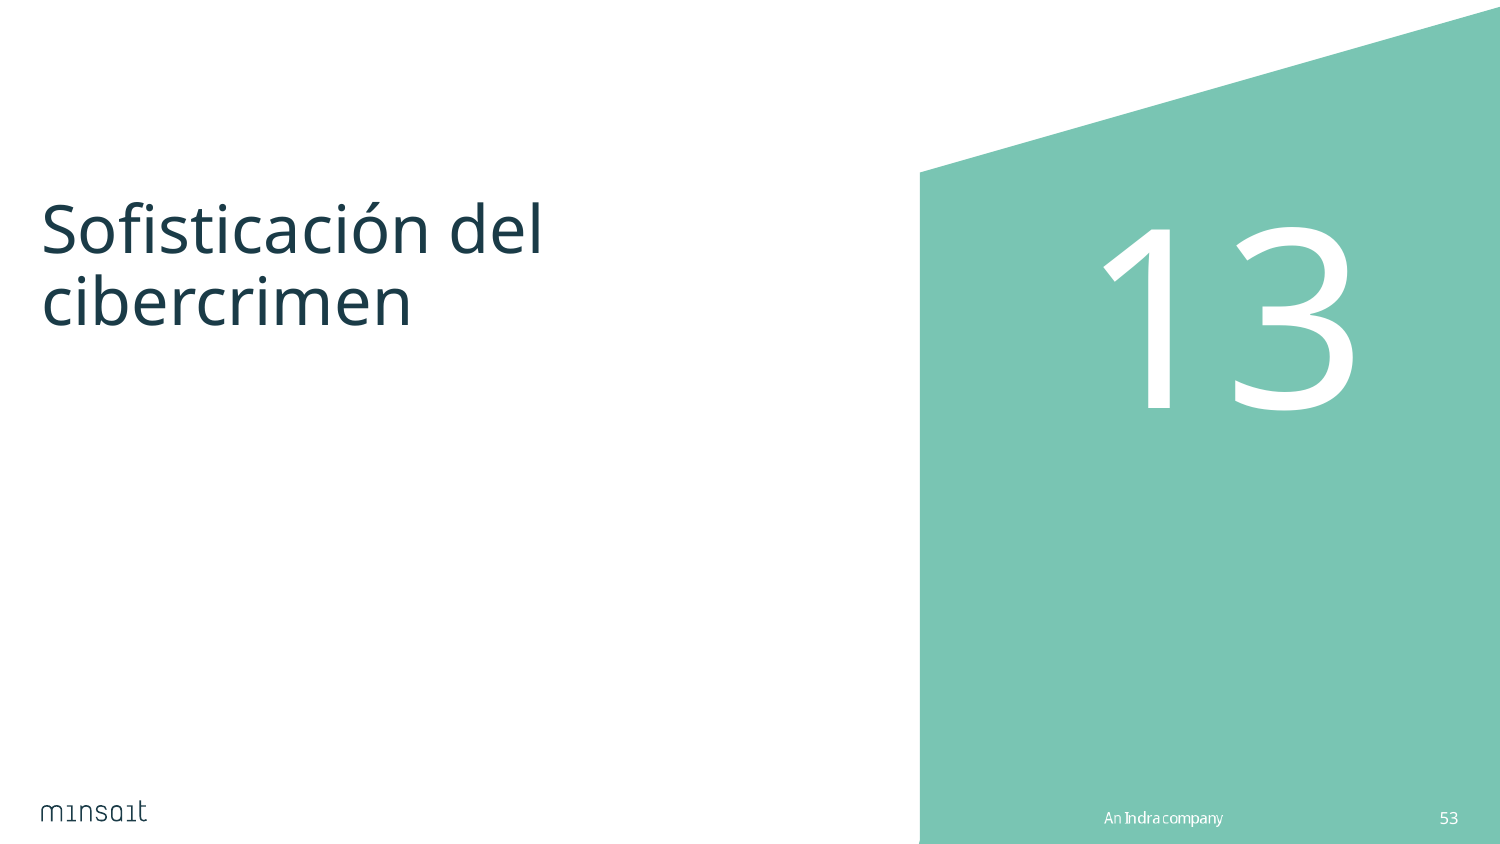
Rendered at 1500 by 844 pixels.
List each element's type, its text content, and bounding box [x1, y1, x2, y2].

title Sofisticación del cibercrimen [41, 196, 909, 399]
list 13 [994, 184, 1454, 434]
